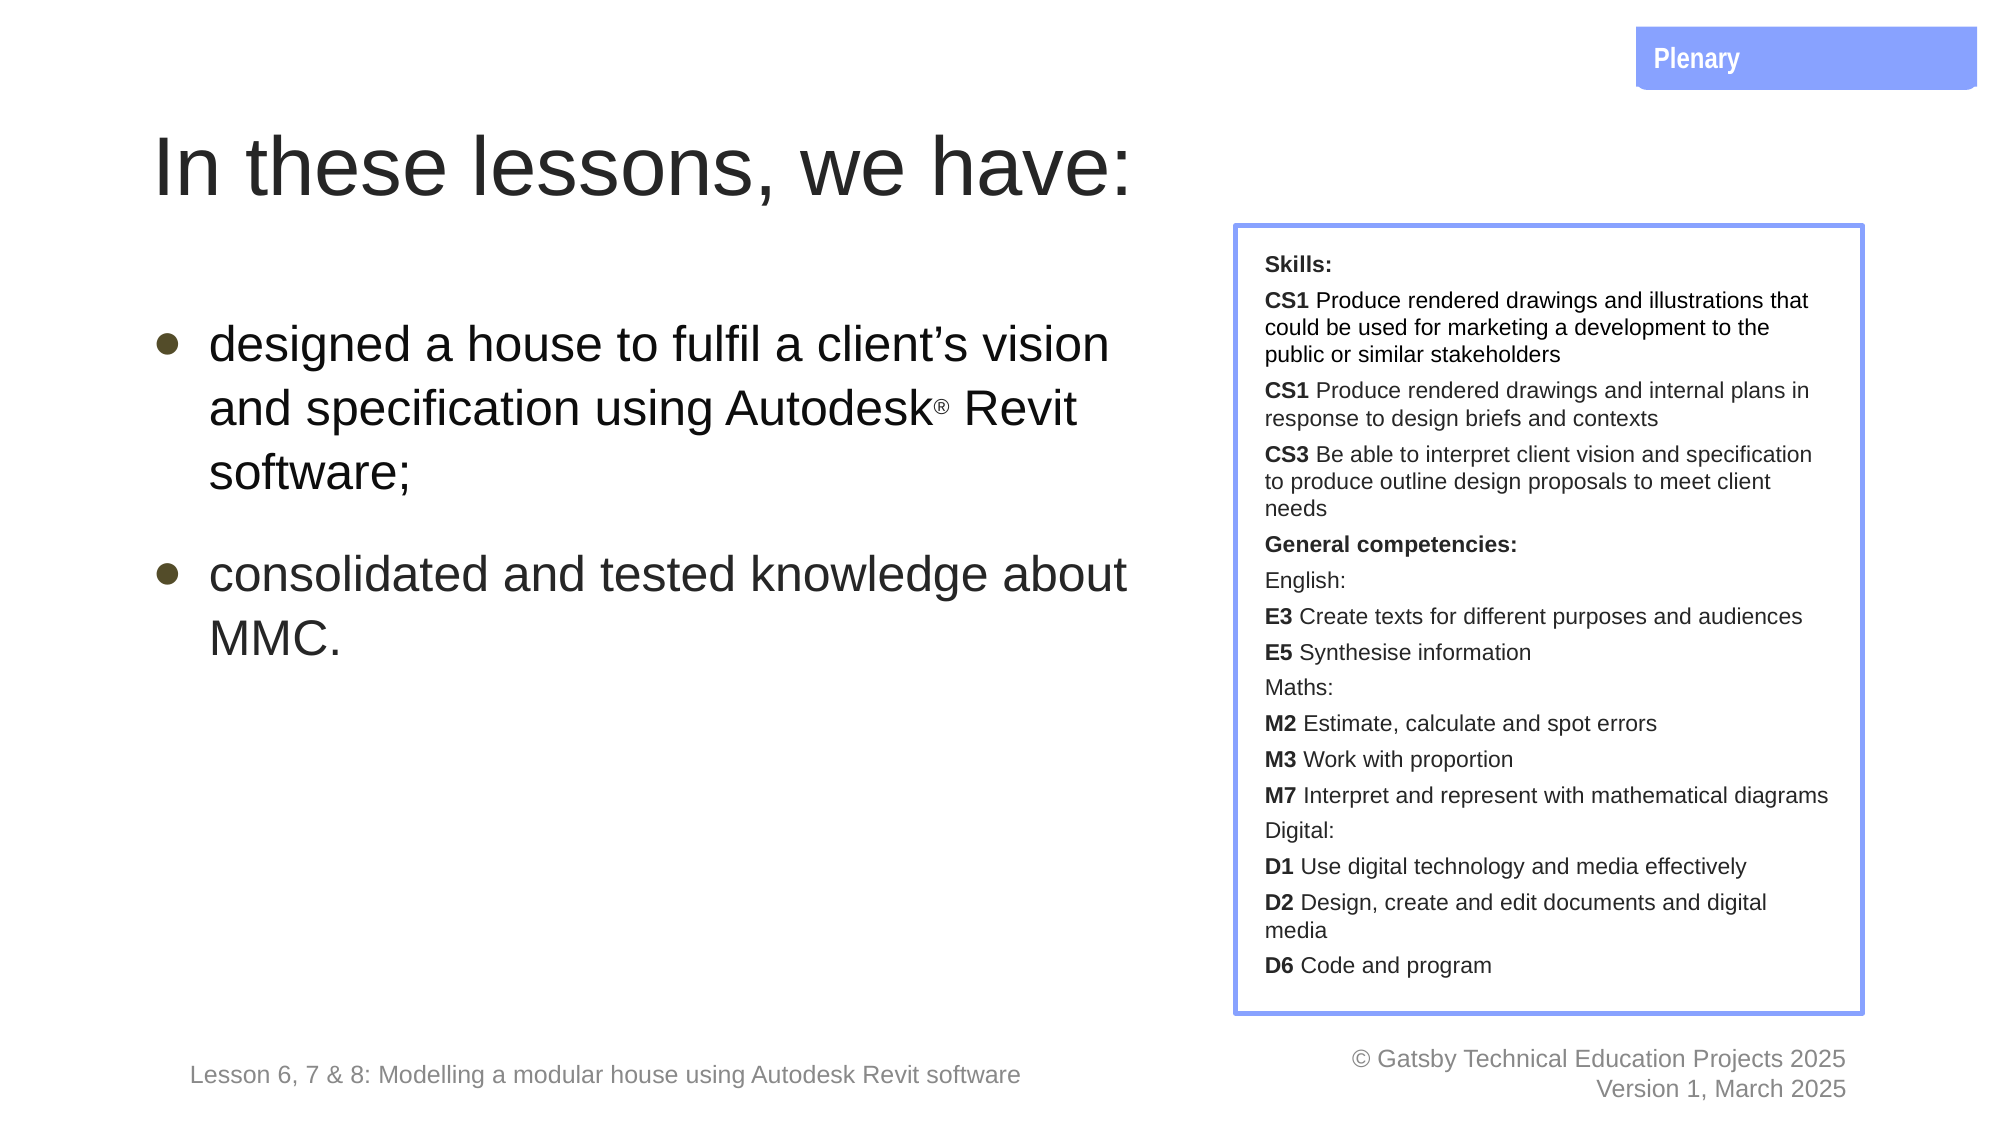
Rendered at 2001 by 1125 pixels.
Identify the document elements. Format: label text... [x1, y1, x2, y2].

list designed a house to fulfil a client’s vision and specification using Autodesk® Revit software; consolidated and tested knowledge about MMC. [137, 299, 1188, 1014]
title In these lessons, we have: [137, 59, 1863, 278]
list Skills:​ CS1 Produce rendered drawings and illustrations that could be used for marketing a development to the public or similar stakeholders CS1 Produce rendered drawings and internal plans in response to design briefs and contexts CS3 Be able to interpret client vision and specification to produce outline design proposals to meet client needs General competencies:​ English: ​ E3 Create texts for different purposes and audiences​ E5 Synthesise information​ Maths: M2 Estimate, calculate and spot errors M3 Work with proportion M7 Interpret and represent with mathematical diagrams Digital: ​ D1 Use digital technology and media effectively​ D2 Design, create and edit documents and digital media​ D6 Code and program​ [1233, 223, 1865, 1016]
list Consolidation [1636, 26, 1978, 87]
text_box Plenary [1636, 29, 1977, 90]
list Lesson 6, 7 & 8: Modelling a modular house using Autodesk Revit software [137, 1042, 1115, 1102]
